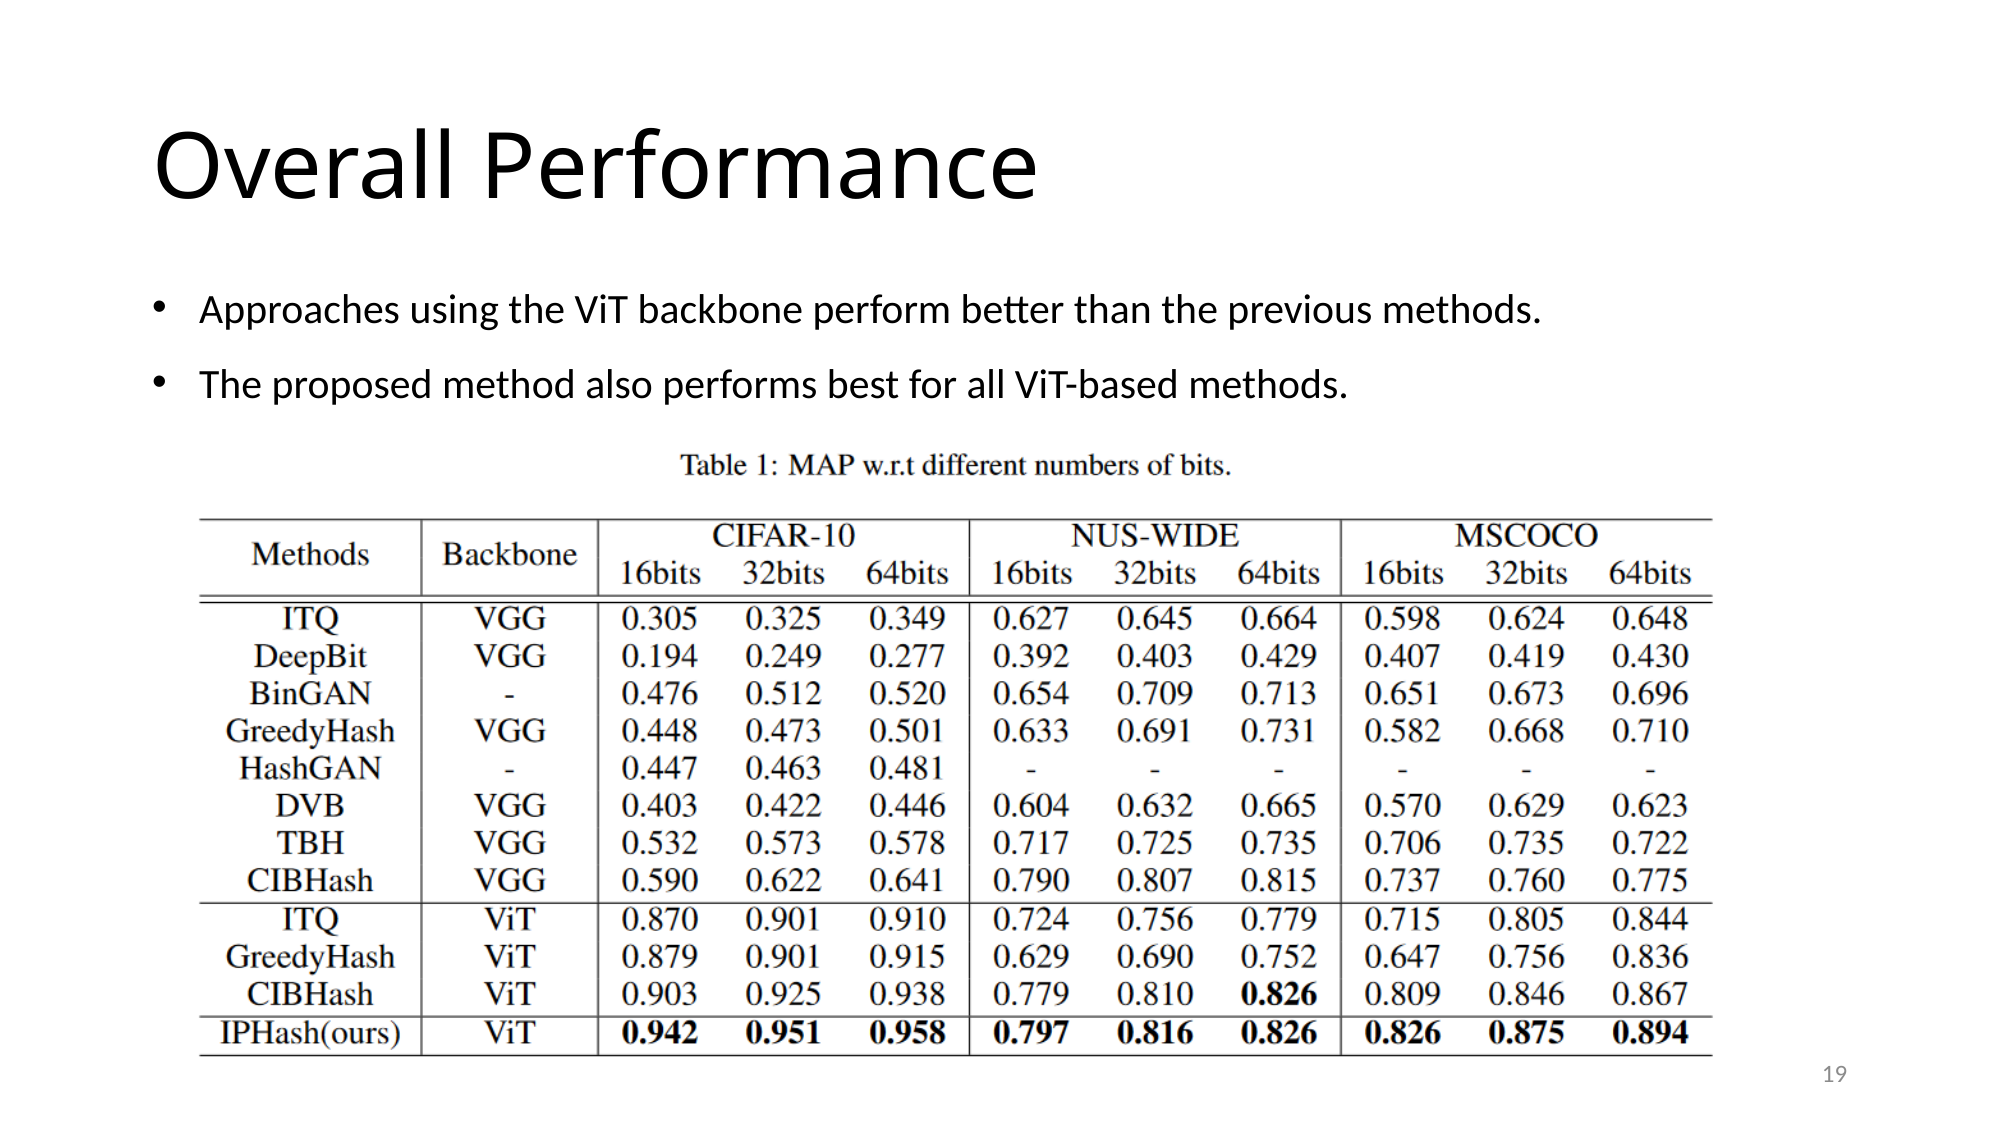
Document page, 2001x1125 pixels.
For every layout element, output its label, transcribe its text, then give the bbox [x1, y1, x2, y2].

slide_number 19 [1412, 1042, 1863, 1103]
title Overall Performance [137, 59, 1863, 278]
picture [180, 442, 1768, 1073]
text_box Approaches using the ViT backbone perform better than the previous methods. The proposed method also performs best for all ViT-based methods. [137, 249, 1811, 414]
